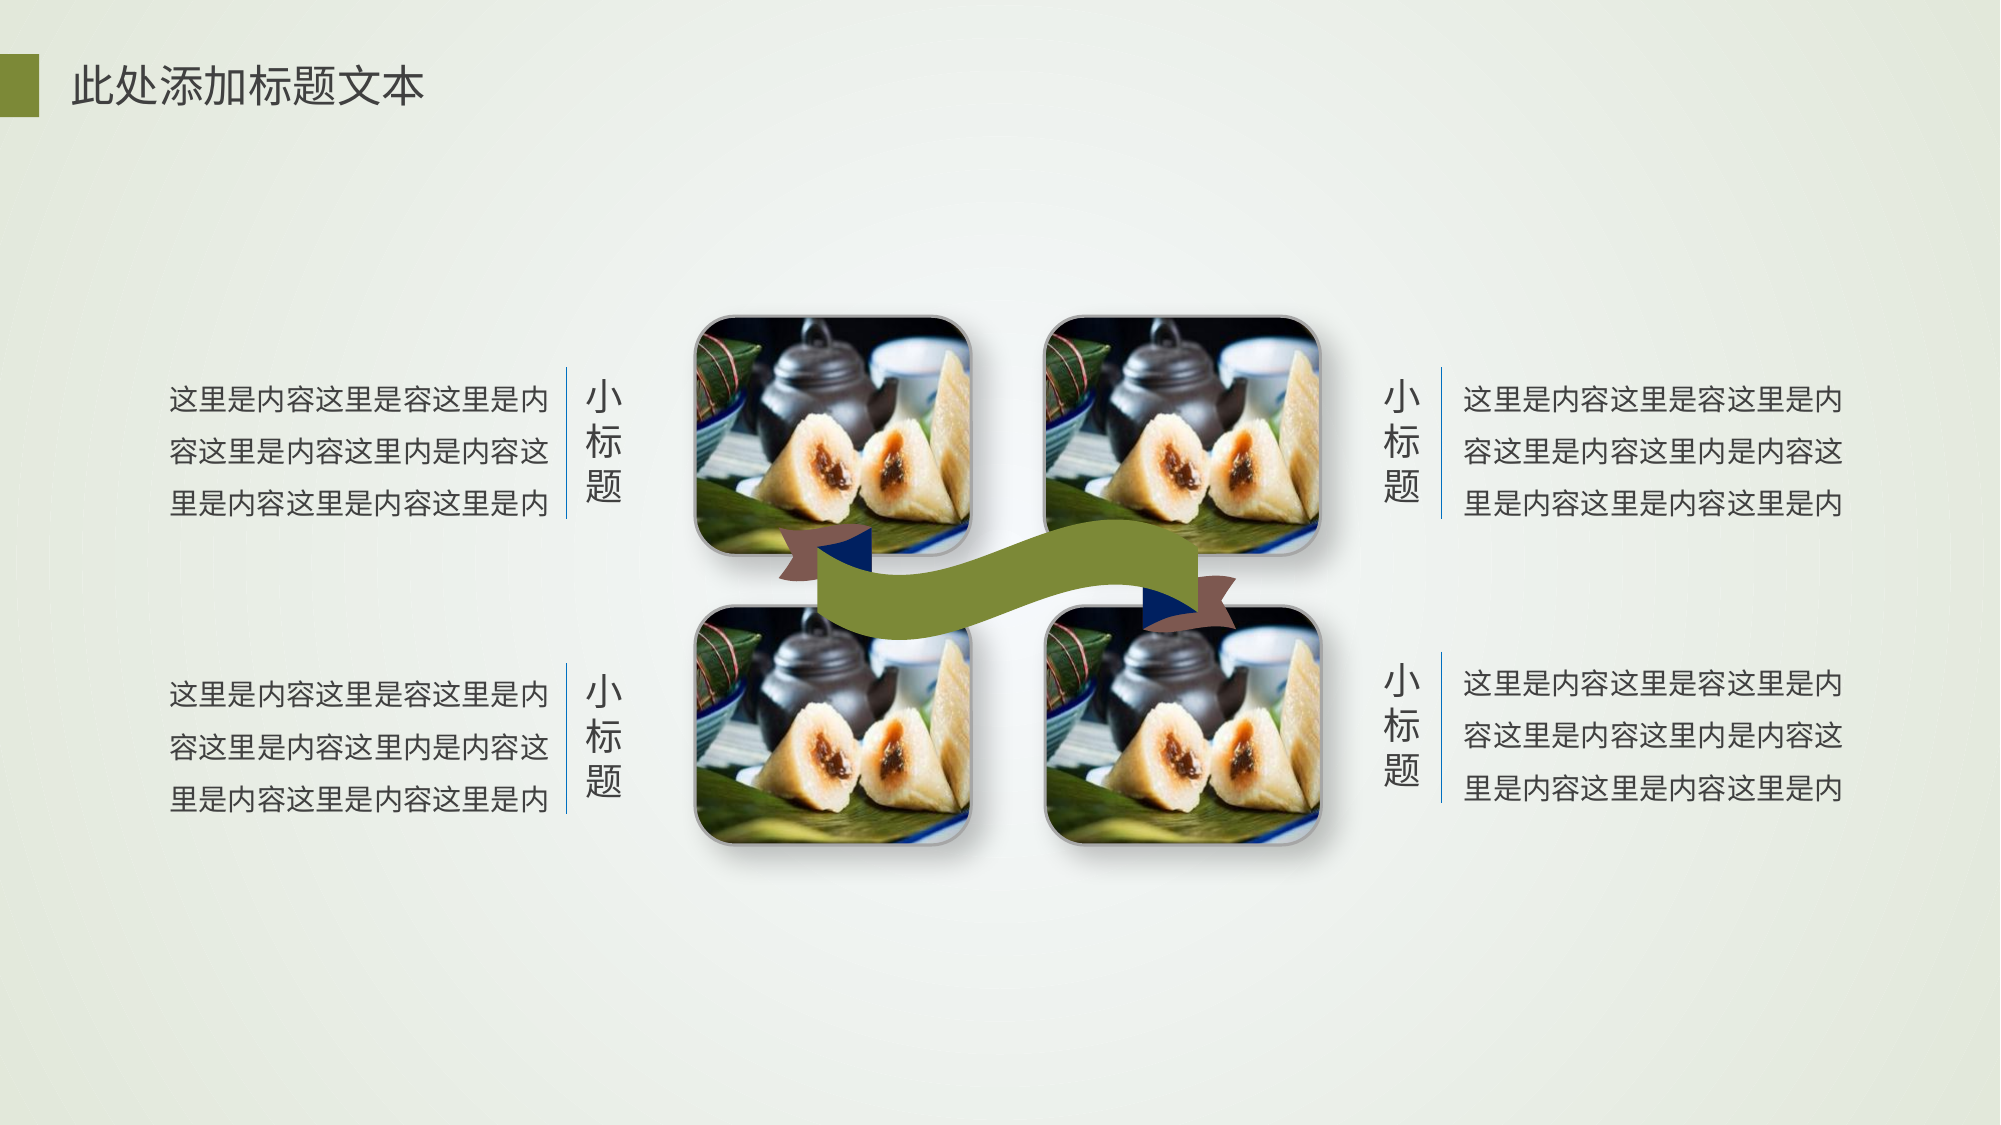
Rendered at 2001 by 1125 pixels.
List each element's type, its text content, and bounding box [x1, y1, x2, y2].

text_box [1044, 604, 1323, 847]
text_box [154, 355, 635, 531]
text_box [778, 519, 1237, 640]
text_box [693, 315, 973, 557]
text_box 此处添加标题文本 [70, 58, 679, 112]
text_box [693, 604, 973, 847]
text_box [1368, 640, 1880, 815]
text_box [1043, 315, 1322, 557]
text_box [154, 651, 635, 826]
text_box [0, 53, 40, 118]
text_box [1368, 355, 1880, 531]
